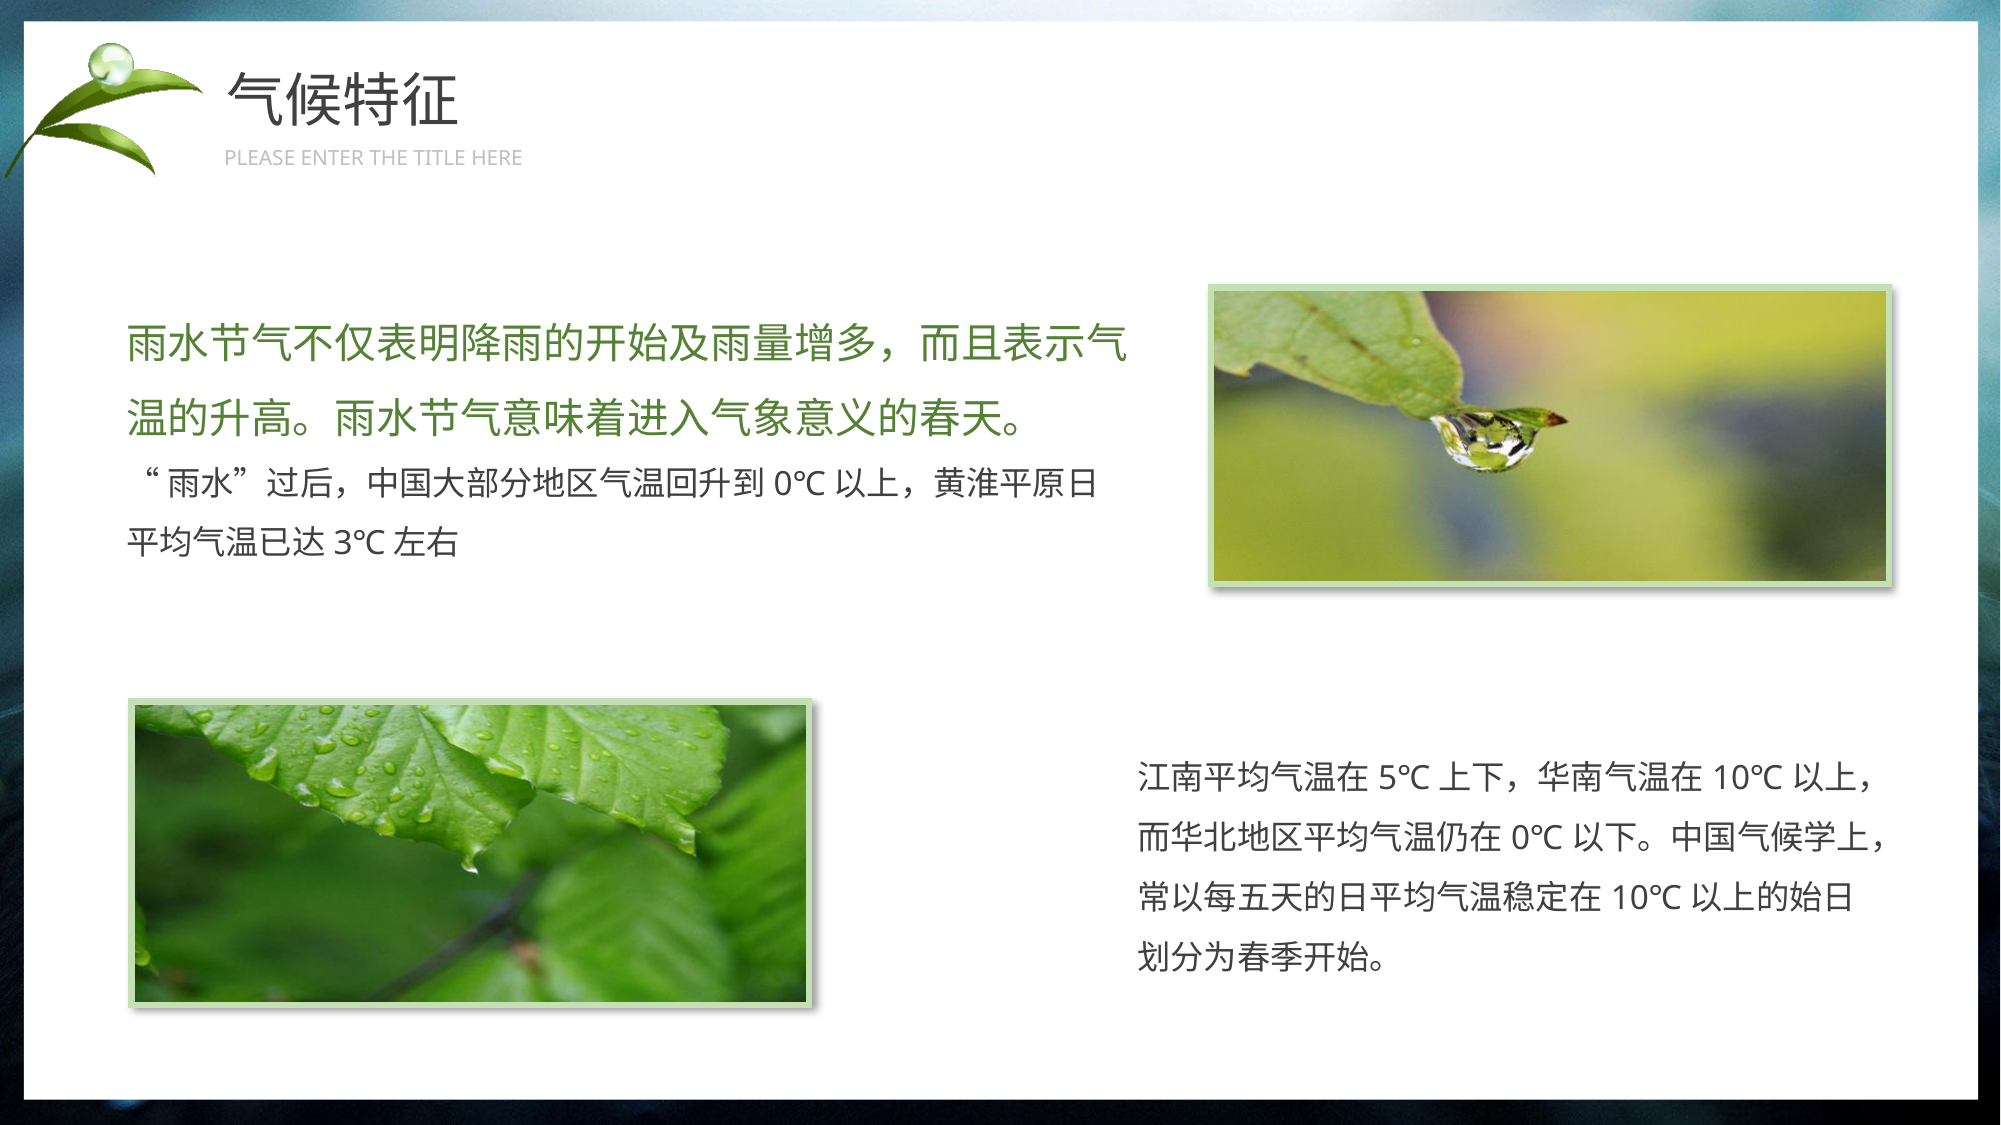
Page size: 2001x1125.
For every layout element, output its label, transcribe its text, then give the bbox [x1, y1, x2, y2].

text_box 雨水节气不仅表明降雨的开始及雨量增多，而且表示气温的升高。雨水节气意味着进入气象意义的春天。 “雨水”过后，中国大部分地区气温回升到0℃以上，黄淮平原日平均气温已达3℃左右 [111, 284, 1148, 569]
text_box PLEASE ENTER THE TITLE HERE [209, 132, 583, 177]
text_box [1210, 287, 1890, 585]
picture [0, 0, 2001, 1125]
text_box [130, 701, 810, 1006]
text_box 江南平均气温在5℃上下，华南气温在10℃以上，而华北地区平均气温仍在0℃以下。中国气候学上，常以每五天的日平均气温稳定在10℃以上的始日划分为春季开始。 [1122, 728, 1889, 984]
text_box 气候特征 [211, 55, 552, 132]
